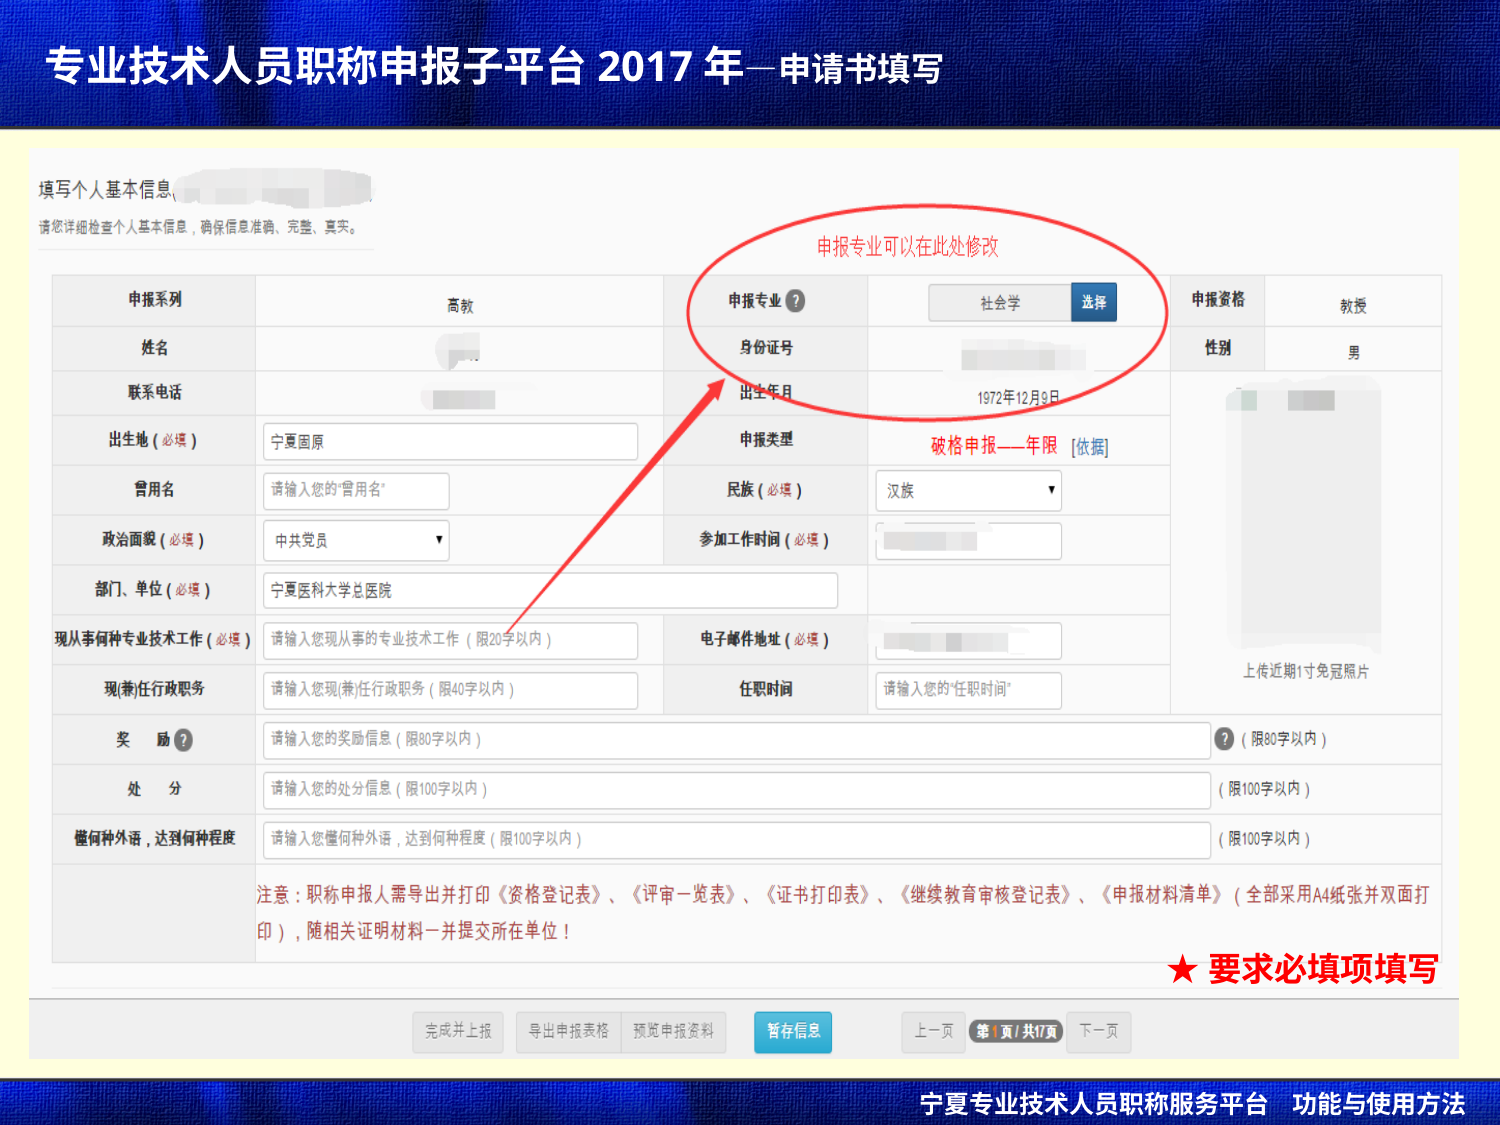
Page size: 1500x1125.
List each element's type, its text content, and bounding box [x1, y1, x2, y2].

title 专业技术人员职称申报子平台2017年—申请书填写 [29, 7, 1199, 124]
text_box 宁夏专业技术人员职称服务平台 功能与使用方法 [497, 1082, 1483, 1125]
picture [0, 0, 1500, 1125]
